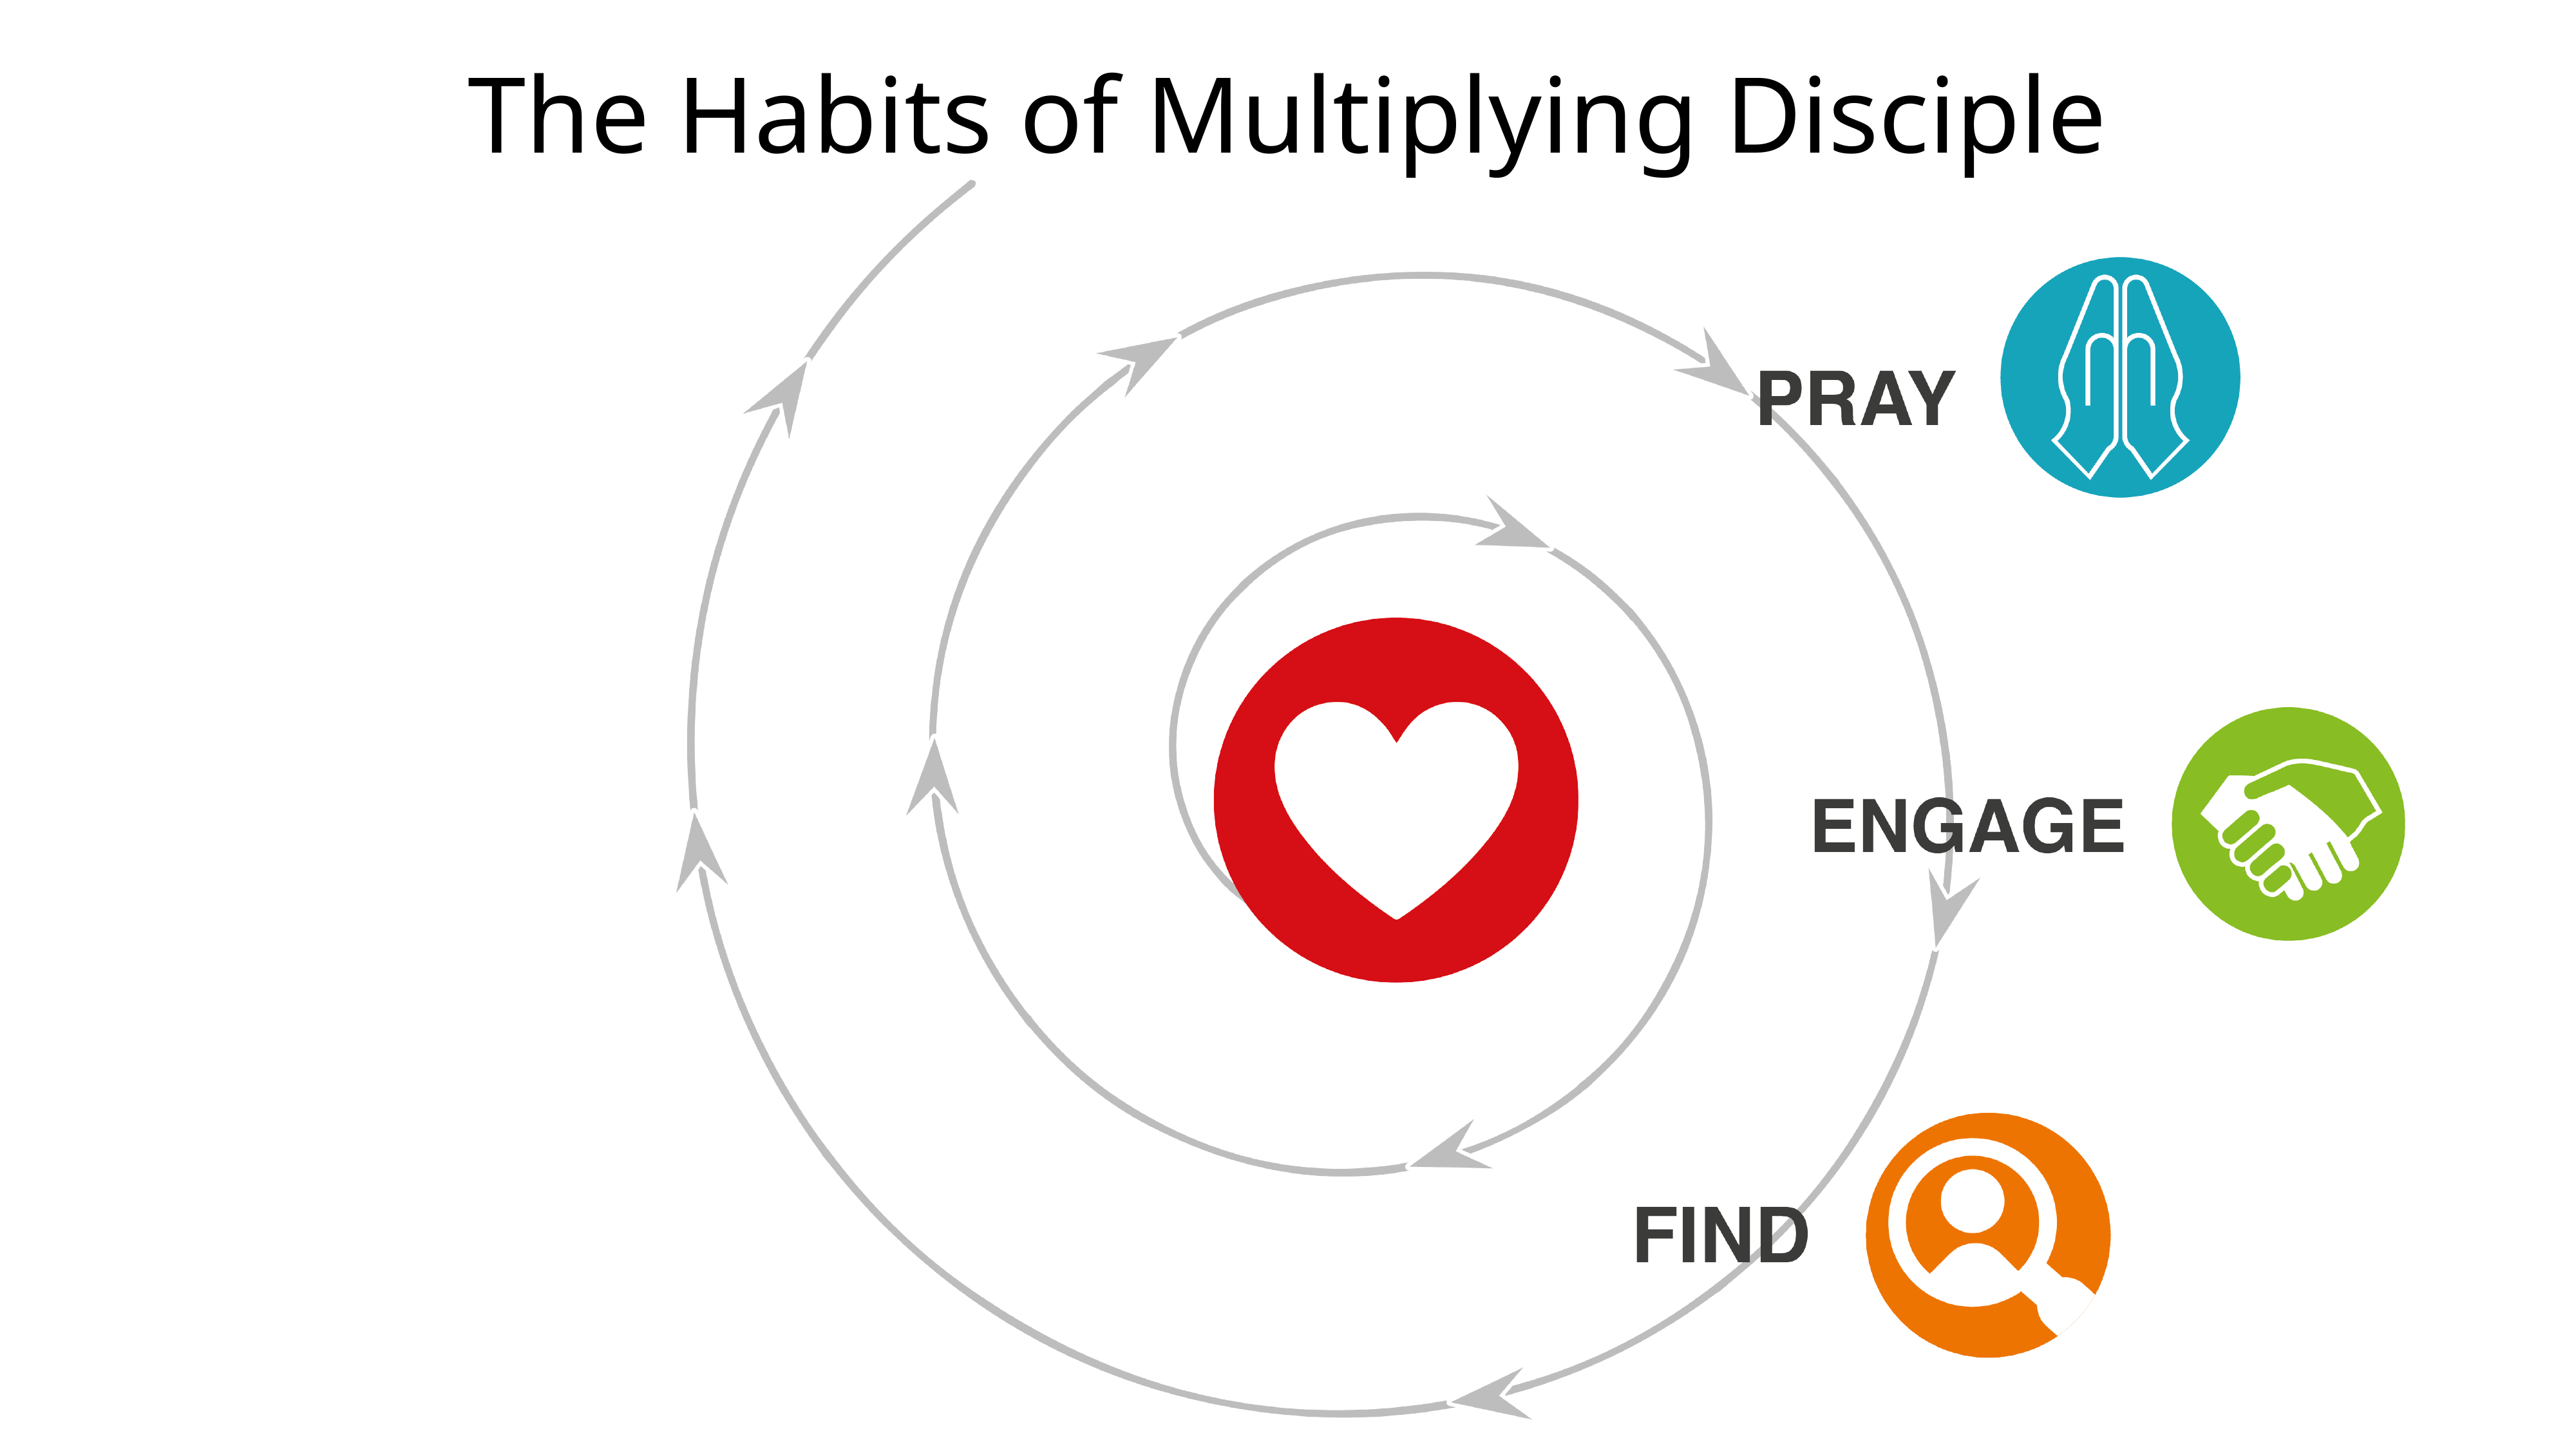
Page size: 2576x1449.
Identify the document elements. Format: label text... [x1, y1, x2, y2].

text_box The Habits of Multiplying Disciple [0, 43, 2576, 180]
picture [603, 75, 2542, 1449]
